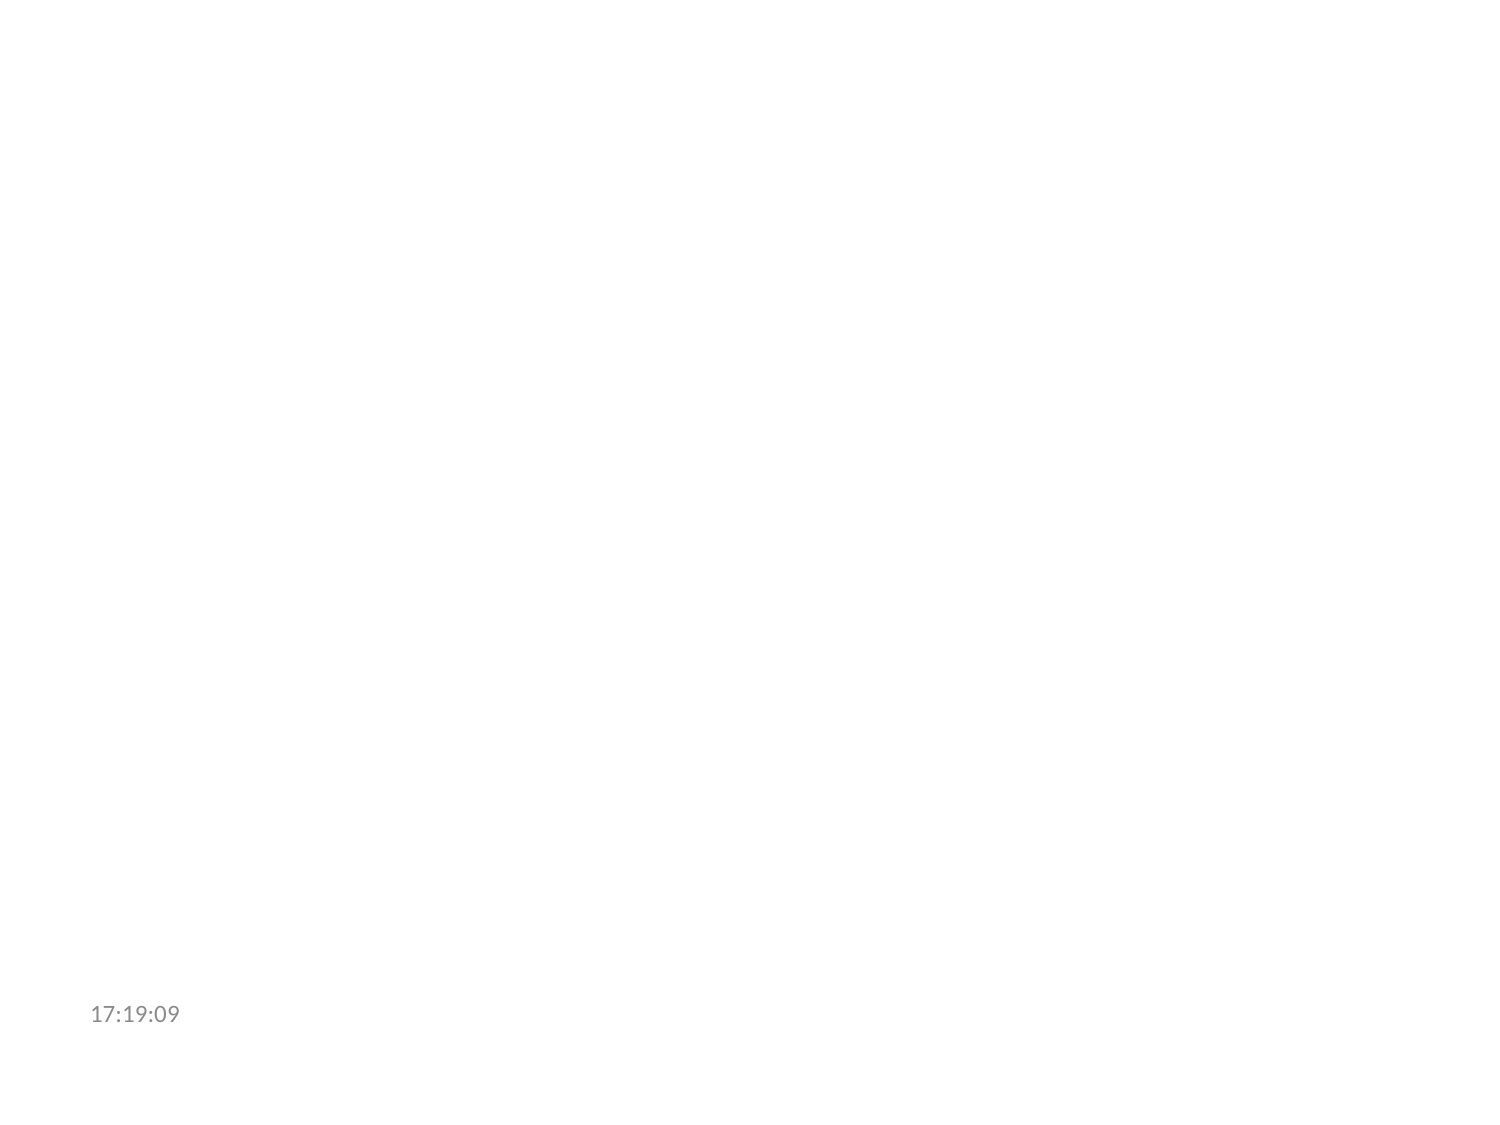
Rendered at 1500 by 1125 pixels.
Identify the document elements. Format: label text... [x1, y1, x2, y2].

text_box 15:35:09 [75, 982, 425, 1043]
